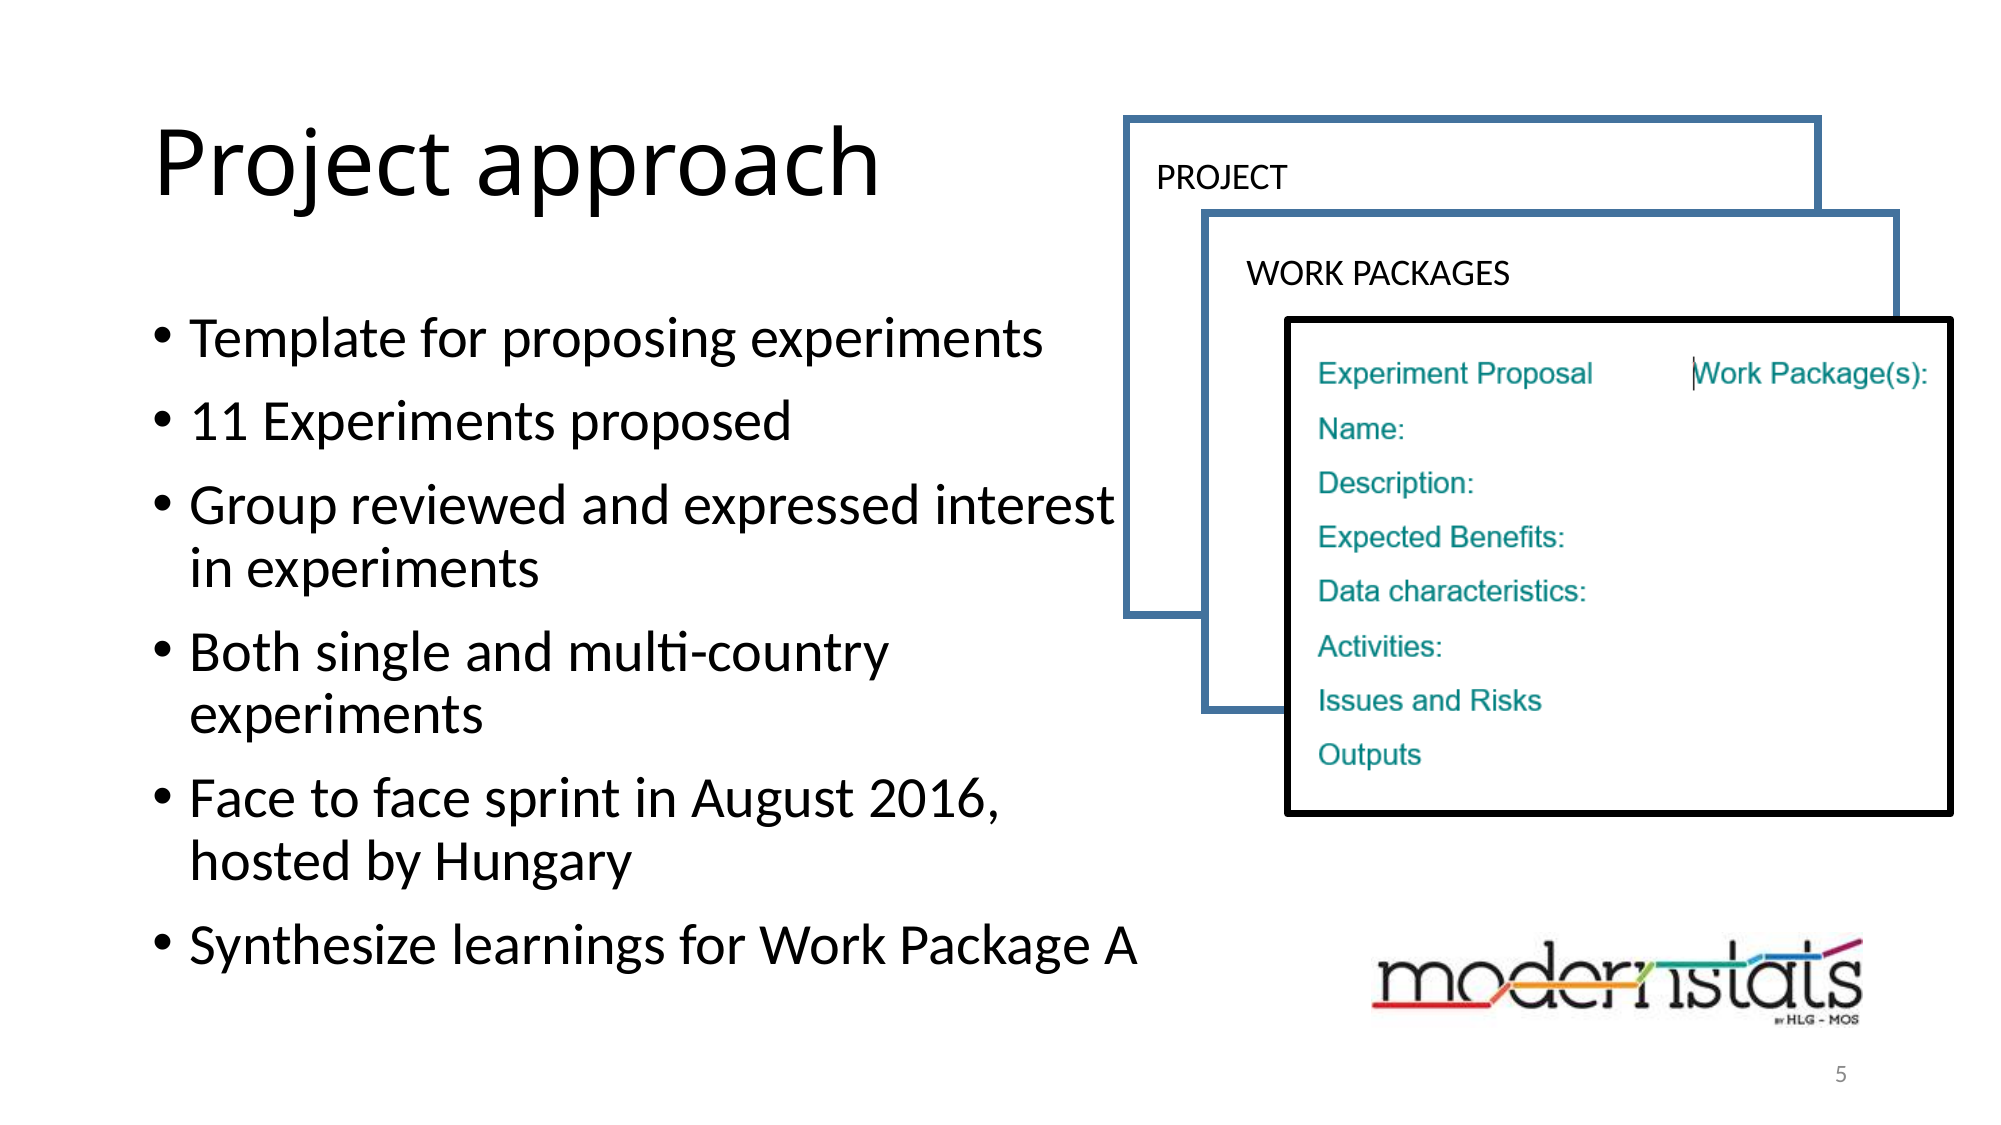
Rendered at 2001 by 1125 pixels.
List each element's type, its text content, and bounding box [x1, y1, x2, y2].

picture [1371, 932, 1863, 1028]
text_box PROJECT [1141, 145, 1732, 205]
slide_number 5 [1412, 1042, 1863, 1103]
title Project approach [137, 57, 1863, 275]
text_box [1204, 212, 1898, 711]
list Template for proposing experiments 11 Experiments proposed Group reviewed and expressed interest in experiments Both single and multi-country experiments Face to face sprint in August 2016, hosted by Hungary Synthesize learnings for Work Package A [137, 299, 1177, 1014]
picture [1291, 323, 1947, 811]
text_box [1126, 275, 1204, 616]
text_box WORK PACKAGES [1231, 240, 1799, 301]
